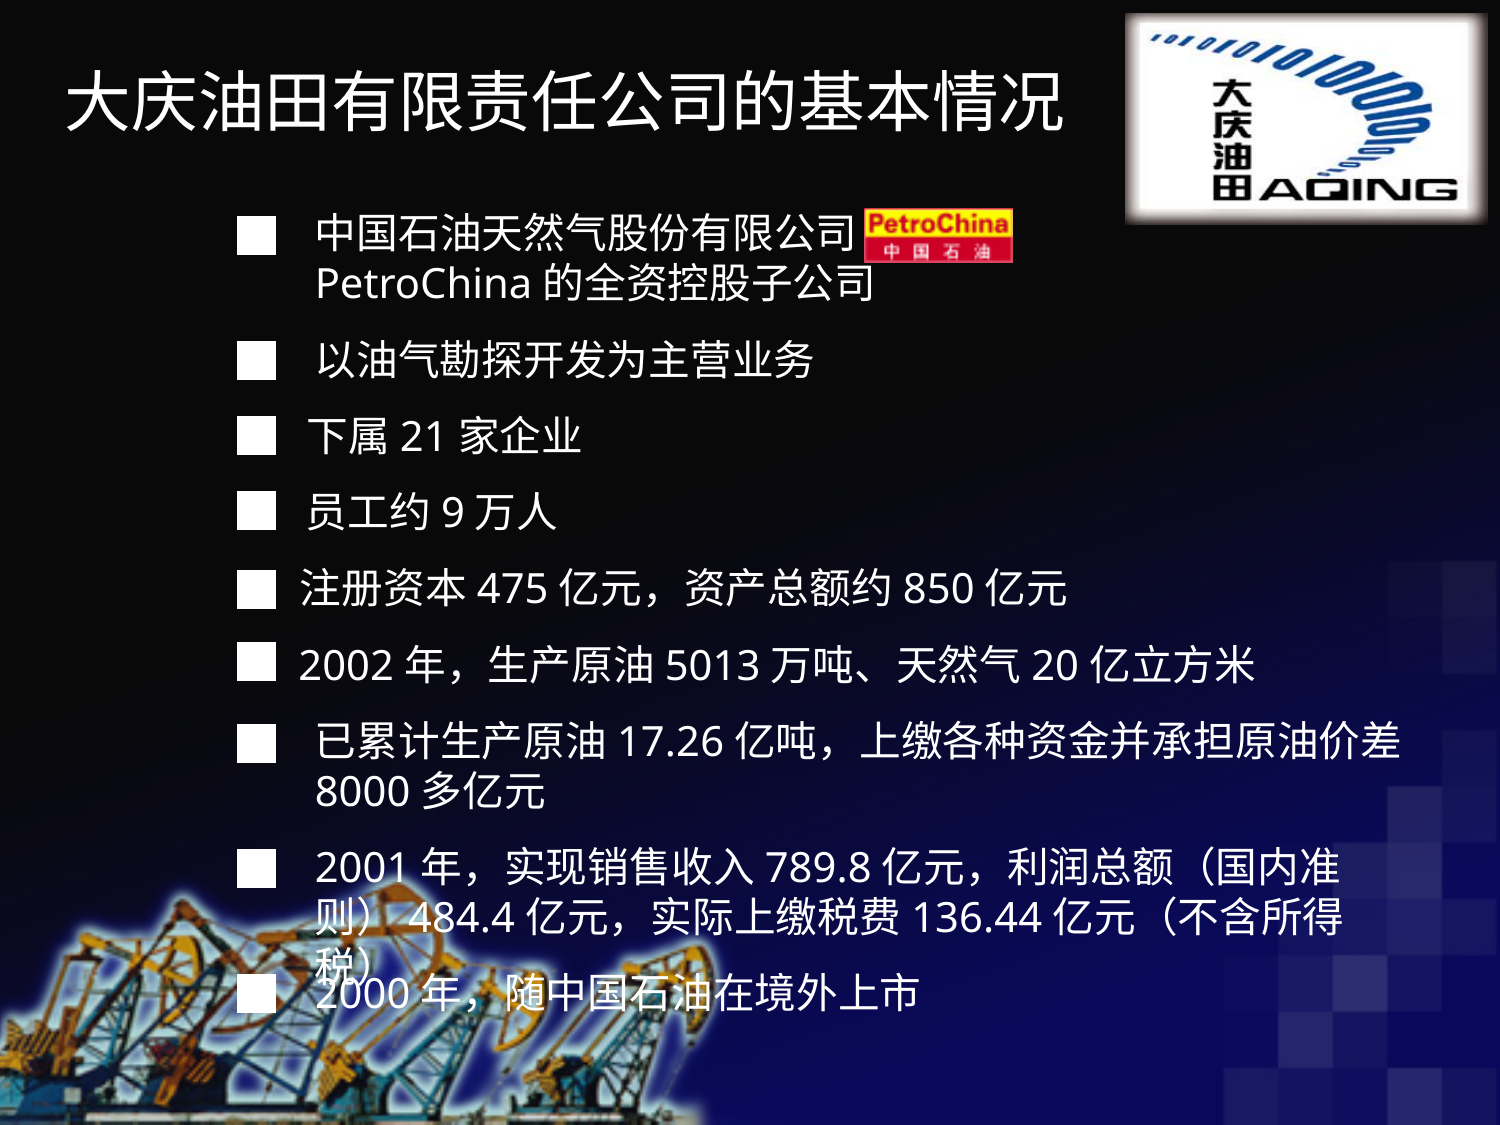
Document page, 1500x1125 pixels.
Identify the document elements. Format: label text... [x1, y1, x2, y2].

text_box [237, 642, 275, 681]
text_box [237, 849, 275, 888]
picture [0, 0, 1500, 1125]
text_box [237, 725, 275, 763]
text_box 已累计生产原油17.26亿吨，上缴各种资金并承担原油价差8000多亿元 [300, 707, 1450, 822]
text_box 员工约9万人 [291, 478, 574, 544]
text_box 2001年，实现销售收入789.8亿元，利润总额（国内准则）484.4亿元，实际上缴税费136.44亿元（不含所得税） [299, 833, 1413, 959]
text_box 2000年，随中国石油在境外上市 [299, 959, 1438, 1025]
text_box 中国石油天然气股份有限公司 PetroChina的全资控股子公司 [299, 199, 1288, 315]
text_box [237, 492, 275, 530]
text_box 以油气勘探开发为主营业务 [299, 326, 831, 391]
text_box [237, 217, 275, 255]
text_box 下属21家企业 [291, 402, 599, 468]
text_box [237, 570, 275, 608]
text_box [237, 342, 275, 380]
text_box 2002年，生产原油5013万吨、天然气20亿立方米 [283, 631, 1271, 696]
text_box [237, 417, 275, 455]
text_box 注册资本475亿元，资产总额约850亿元 [285, 554, 1084, 620]
text_box 大庆油田有限责任公司的基本情况 [49, 52, 1081, 147]
text_box [237, 975, 275, 1013]
